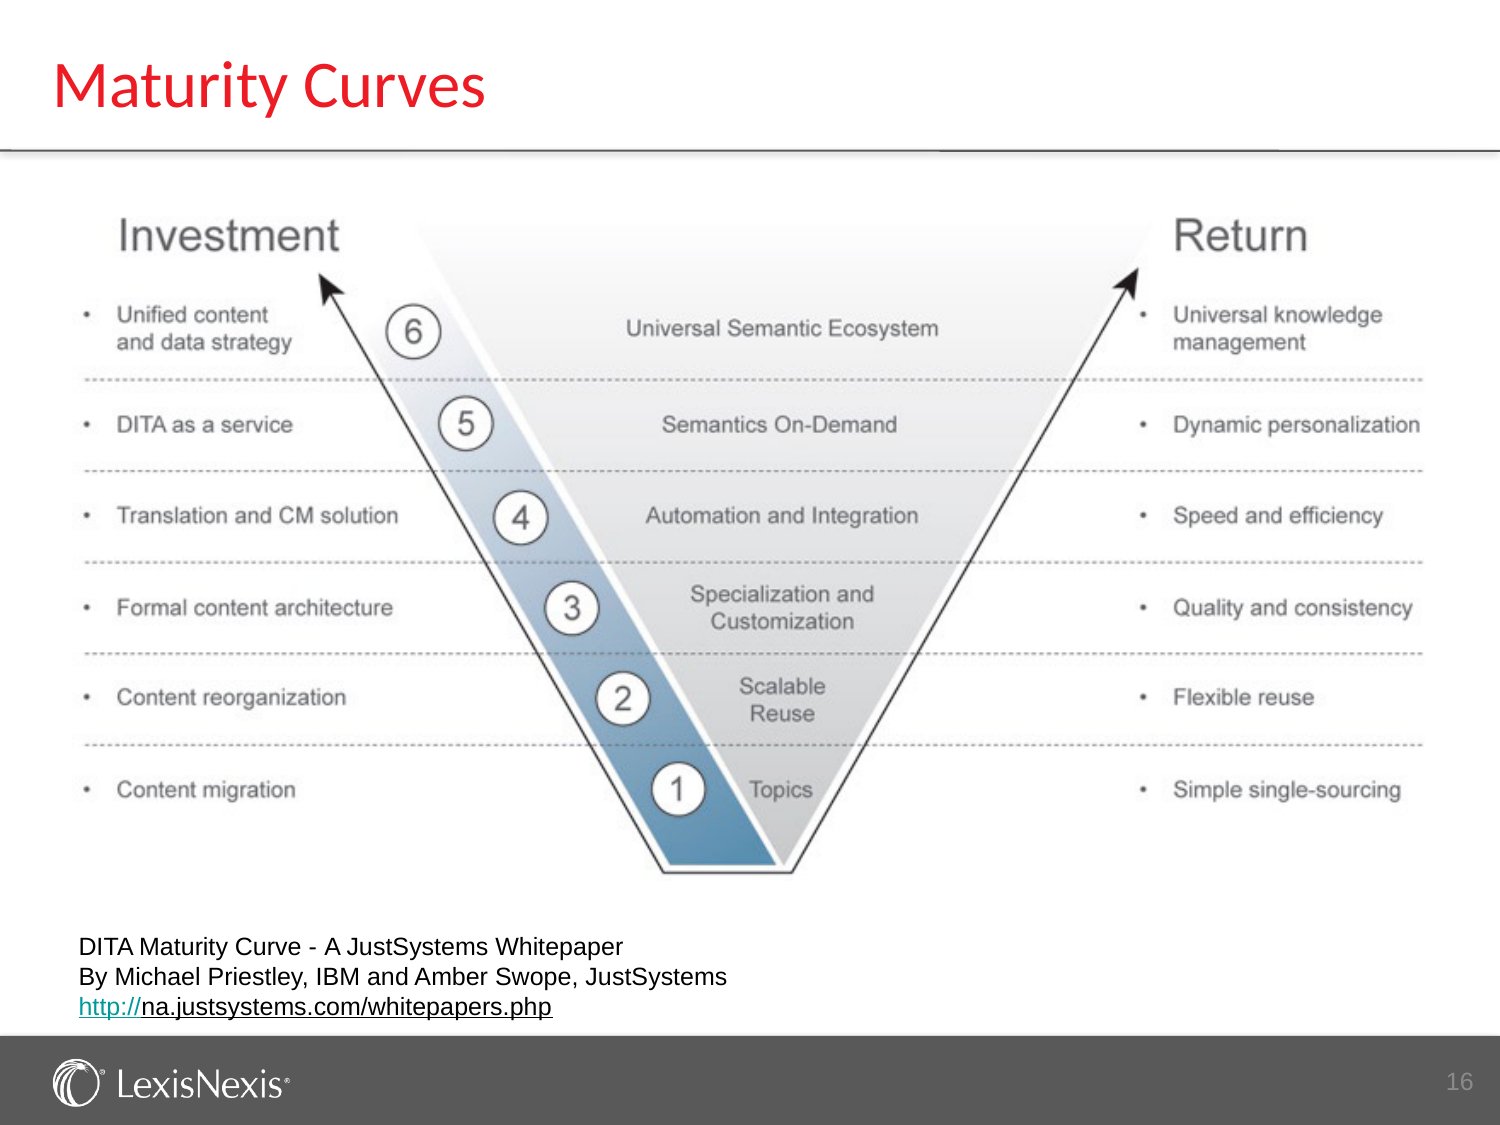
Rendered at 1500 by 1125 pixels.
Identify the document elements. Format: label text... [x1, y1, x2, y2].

picture [72, 202, 1425, 881]
text_box DITA Maturity Curve - A JustSystems Whitepaper By Michael Priestley, IBM and Amber Swope, JustSystems http://na.justsystems.com/whitepapers.php [63, 923, 1265, 1058]
title Maturity Curves [37, 37, 1463, 138]
picture [50, 1056, 292, 1109]
